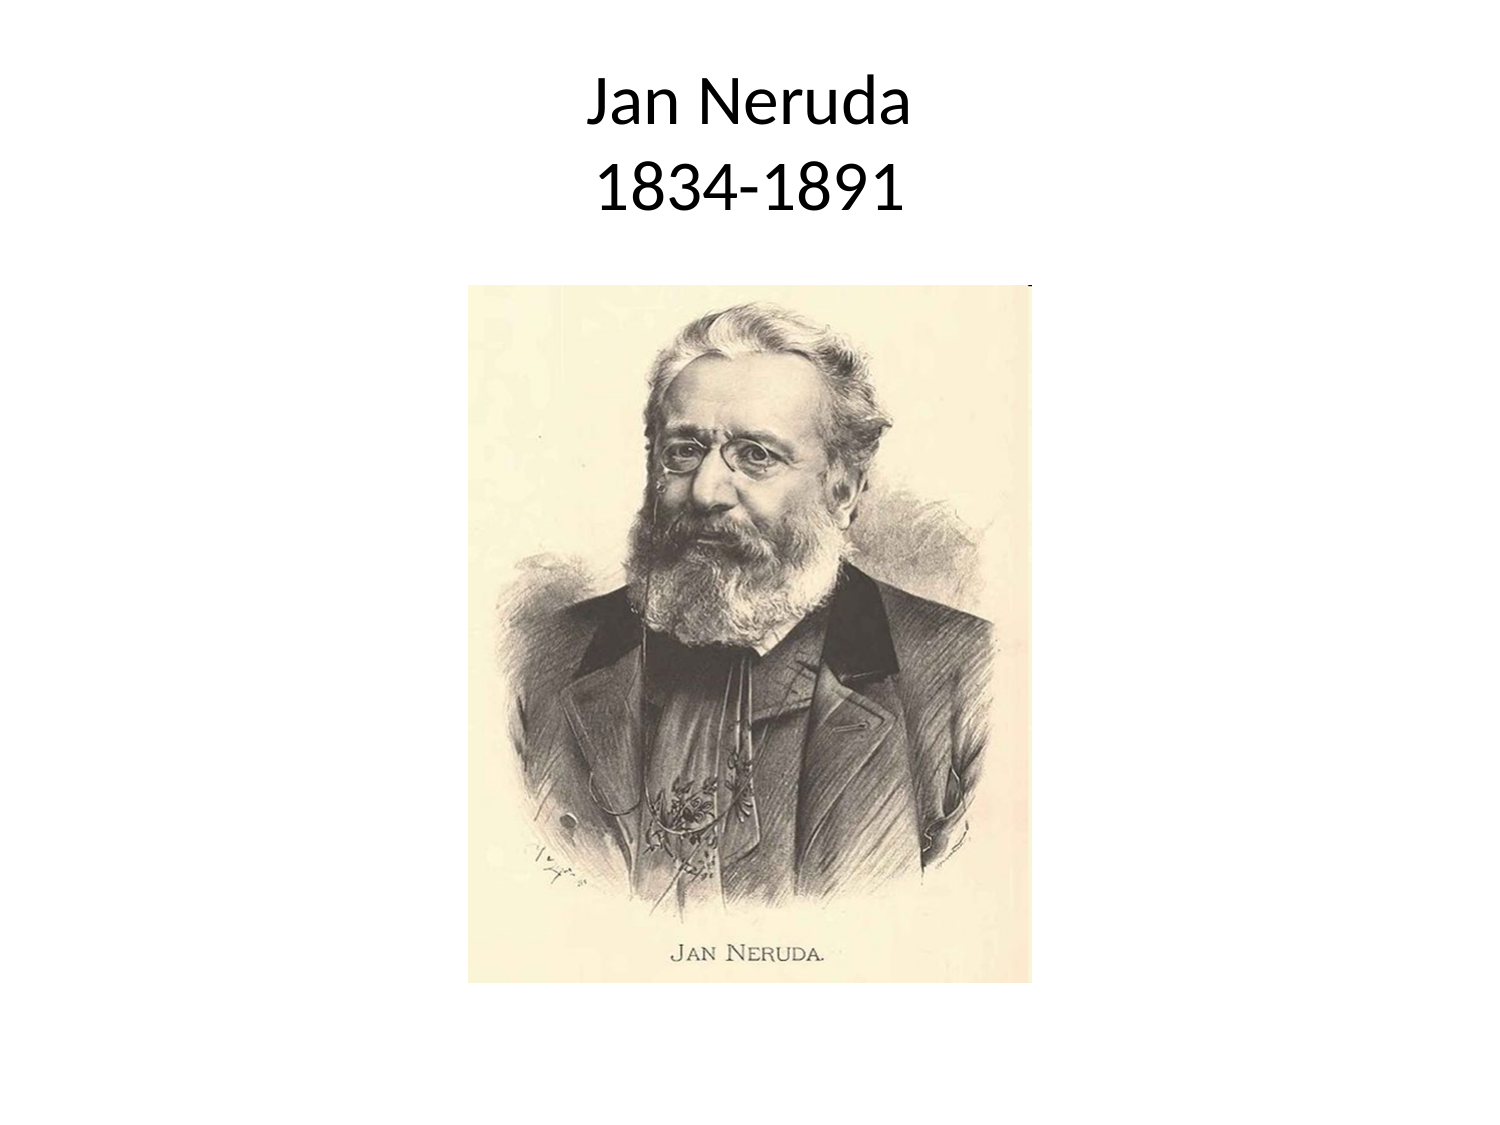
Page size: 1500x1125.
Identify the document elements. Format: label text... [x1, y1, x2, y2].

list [468, 284, 1032, 983]
title Jan Neruda 1834-1891 [75, 45, 1425, 233]
